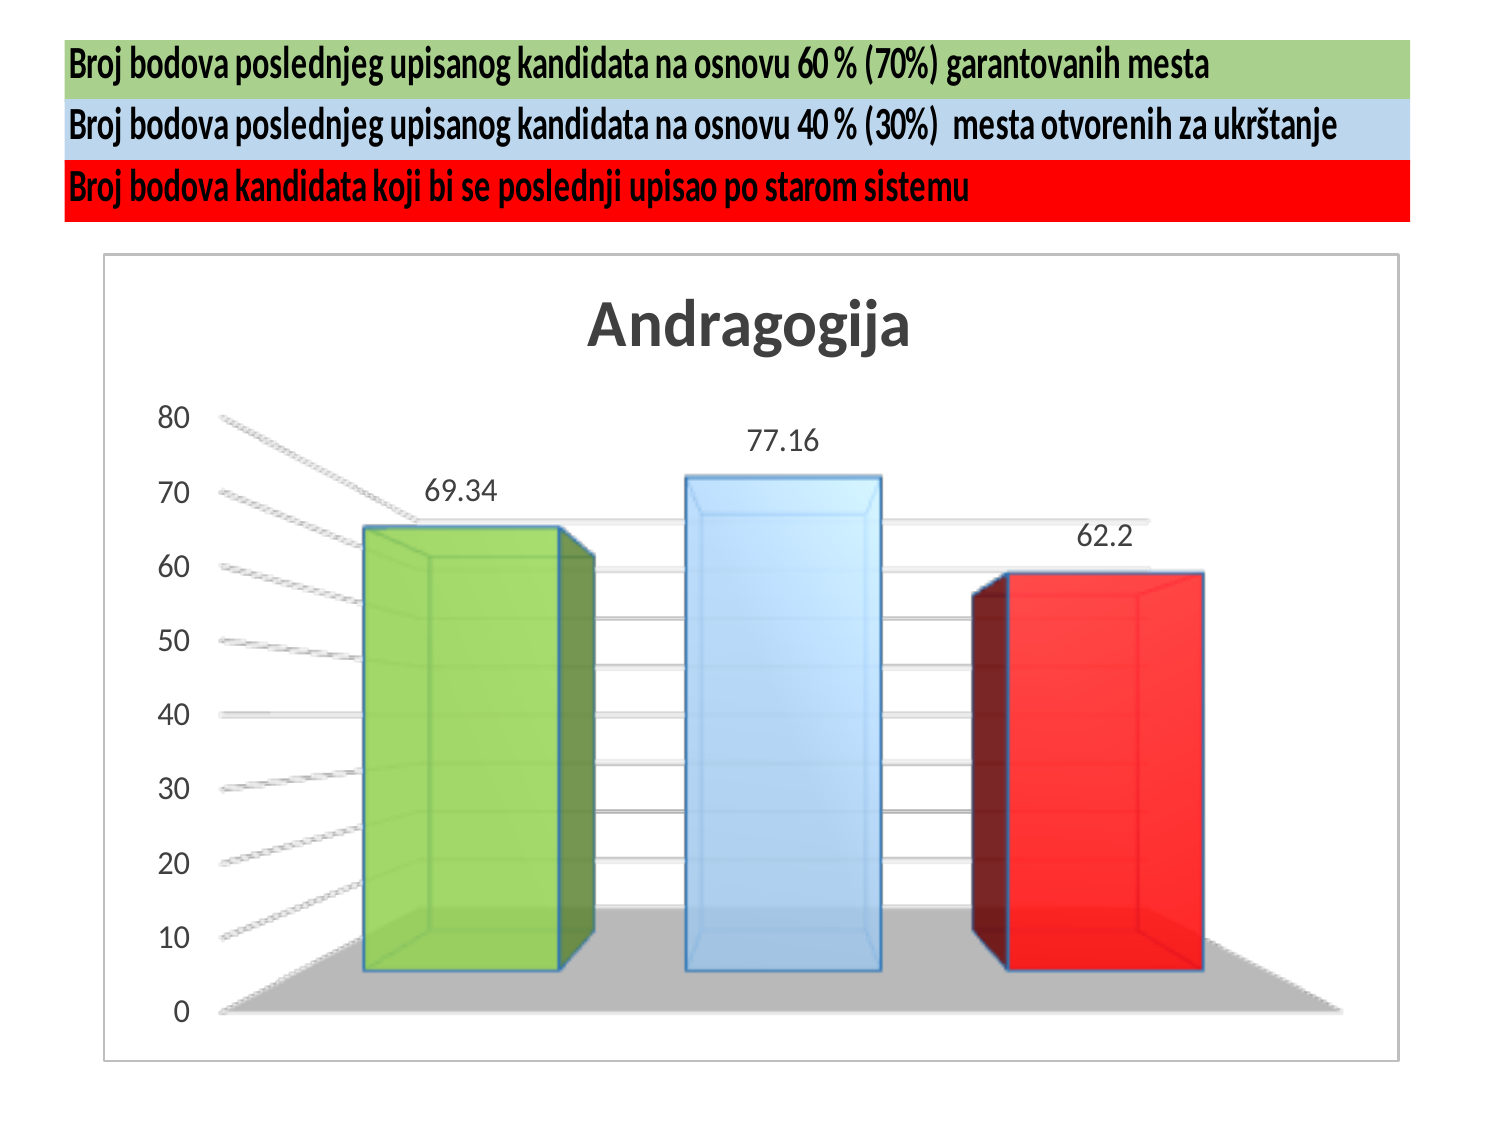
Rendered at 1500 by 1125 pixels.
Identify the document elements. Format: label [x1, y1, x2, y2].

picture [62, 37, 1413, 226]
list [99, 249, 1401, 1063]
